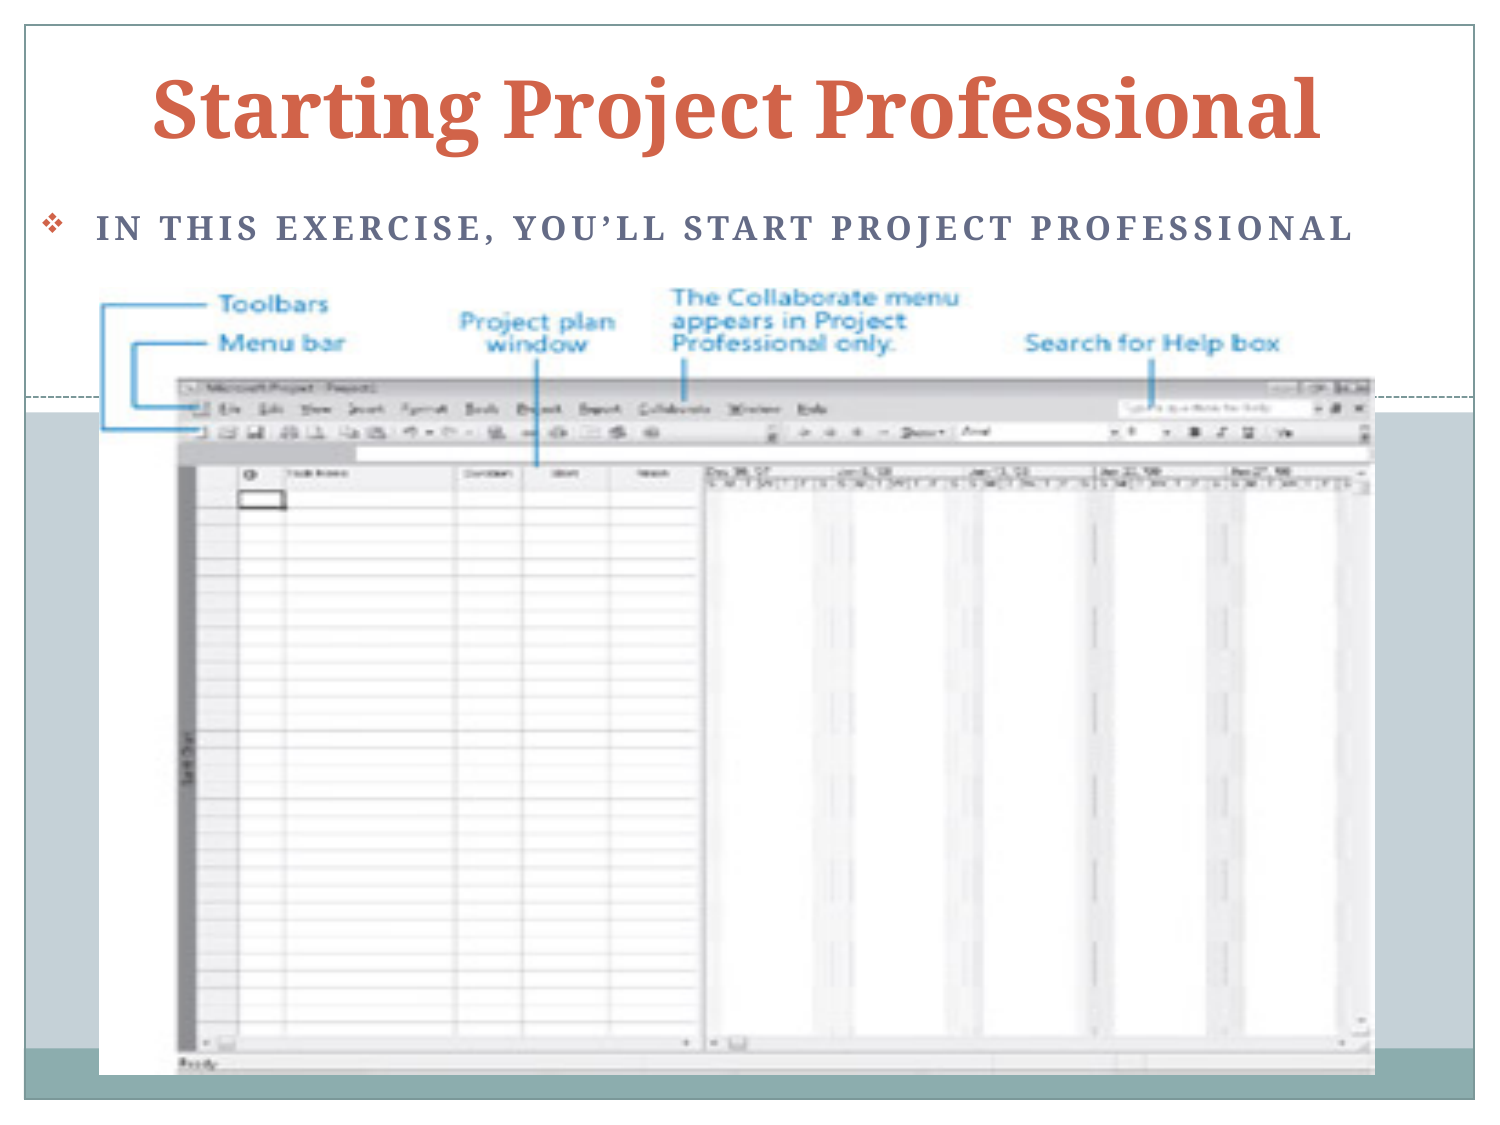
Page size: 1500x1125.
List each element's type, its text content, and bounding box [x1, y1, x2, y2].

picture [99, 287, 1376, 1076]
title Starting Project Professional [99, 50, 1375, 163]
subtitle In this exercise, you’ll start Project Professional [24, 200, 1488, 1100]
